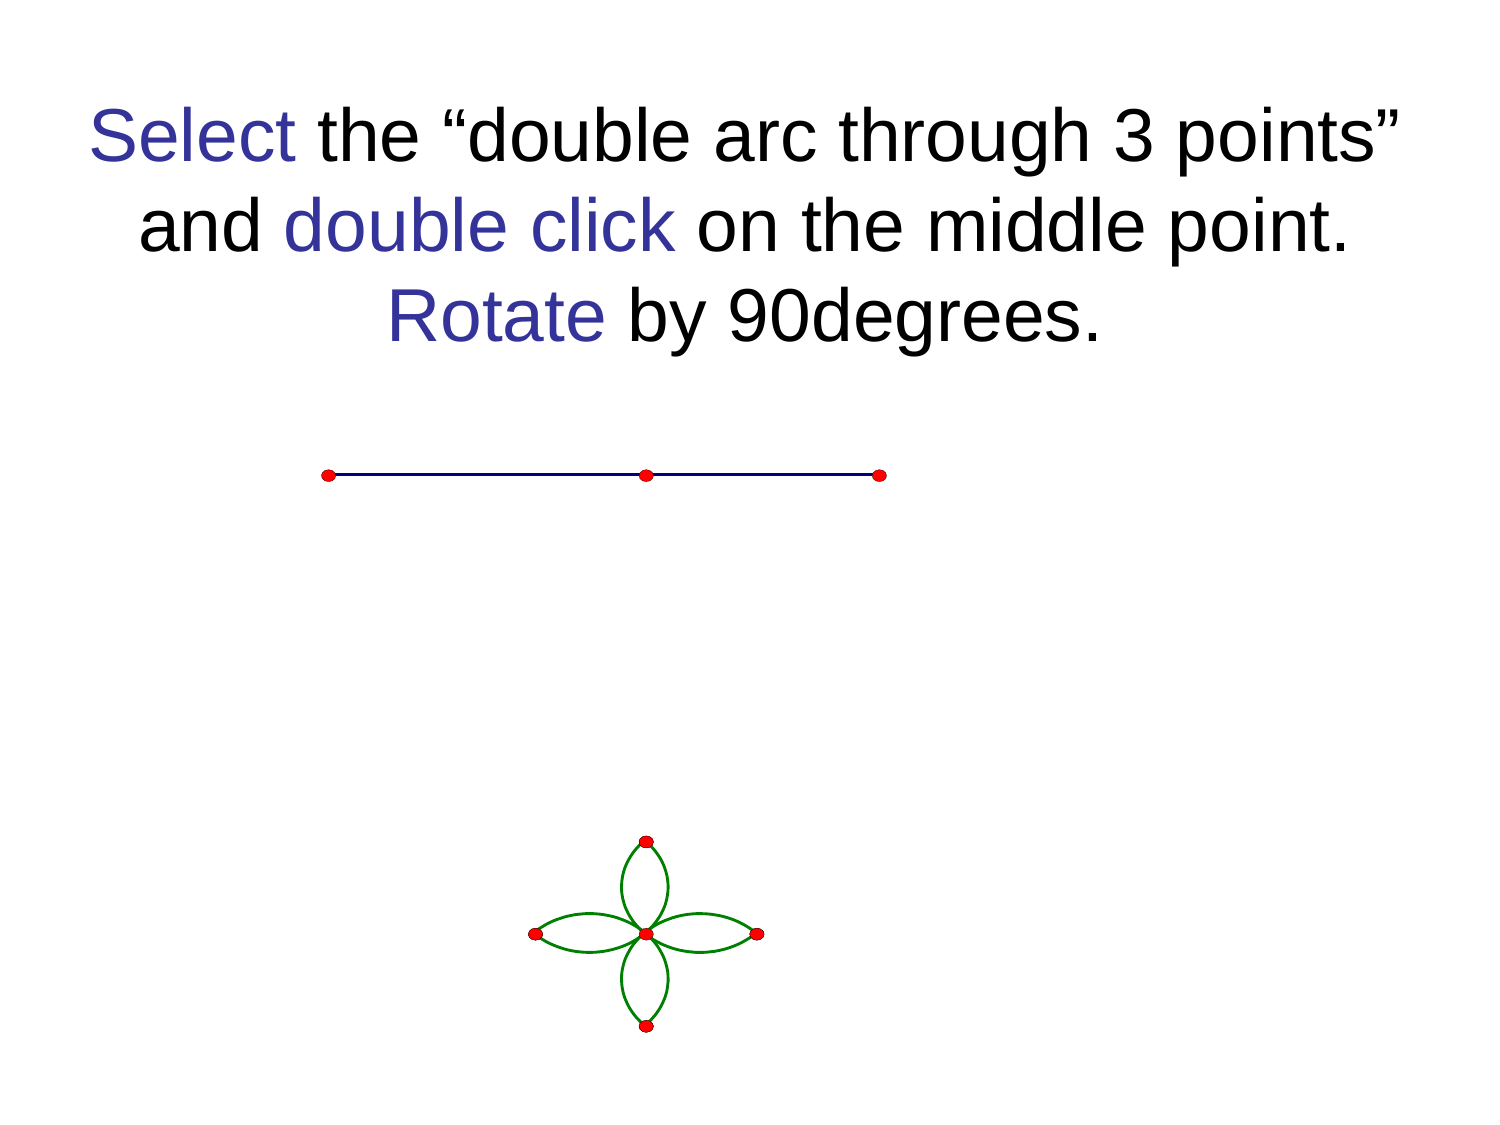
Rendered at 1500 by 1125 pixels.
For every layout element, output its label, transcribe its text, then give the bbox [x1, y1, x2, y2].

title Select the “double arc through 3 points” and double click on the middle point. Rotate by 90degrees. [64, 44, 1426, 398]
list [288, 442, 919, 1036]
